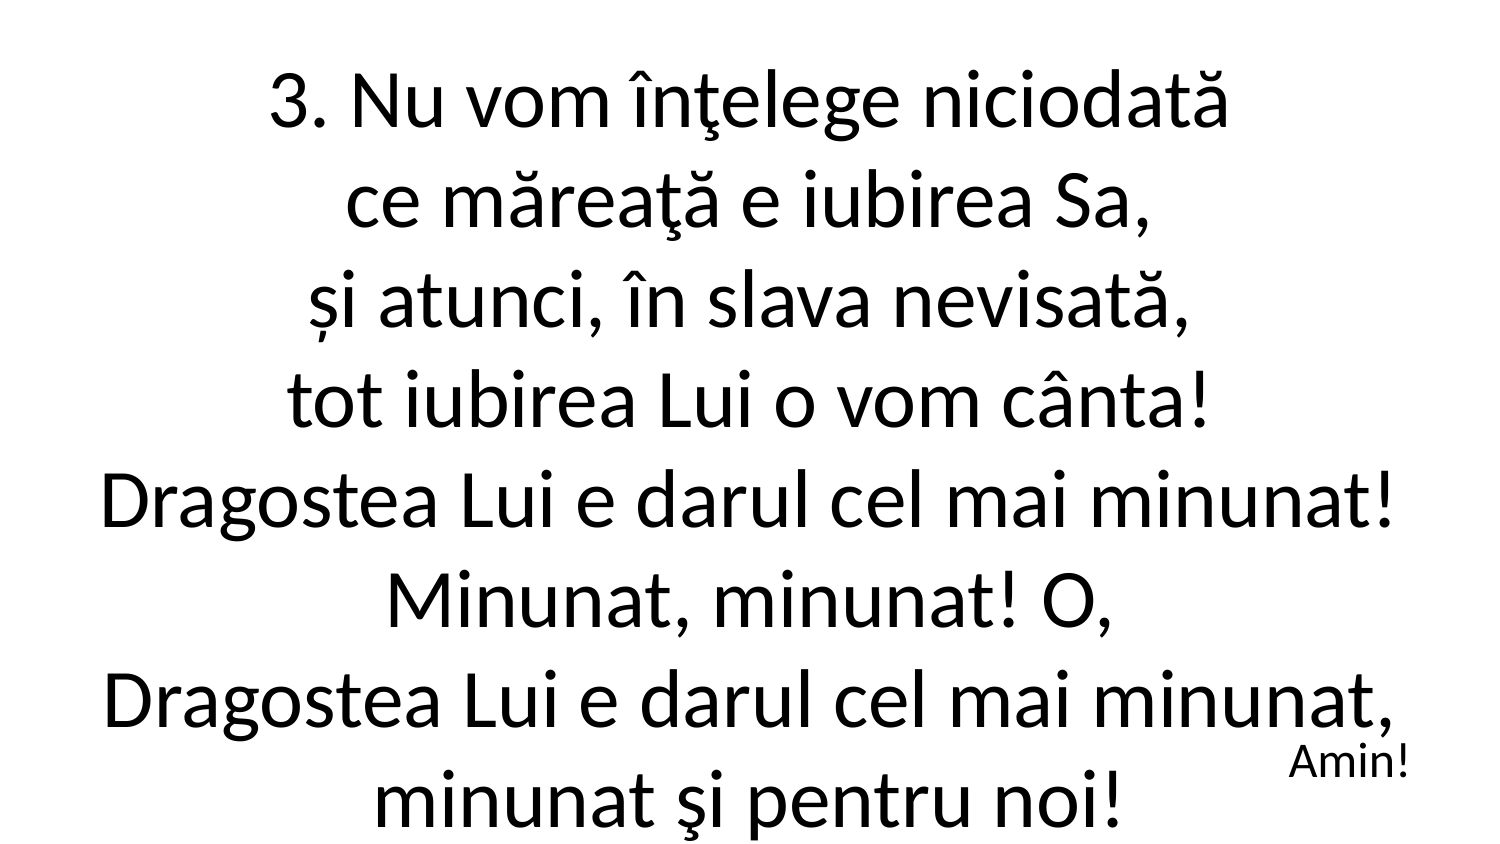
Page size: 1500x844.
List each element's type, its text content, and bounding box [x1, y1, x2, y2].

text_box 3. Nu vom înţelege niciodată ce măreaţă e iubirea Sa, și atunci, în slava nevisată, tot iubirea Lui o vom cânta! Dragostea Lui e darul cel mai minunat! Minunat, minunat! O, Dragostea Lui e darul cel mai minunat, minunat şi pentru noi! [84, 0, 1415, 844]
text_box Amin! [1273, 674, 1427, 795]
